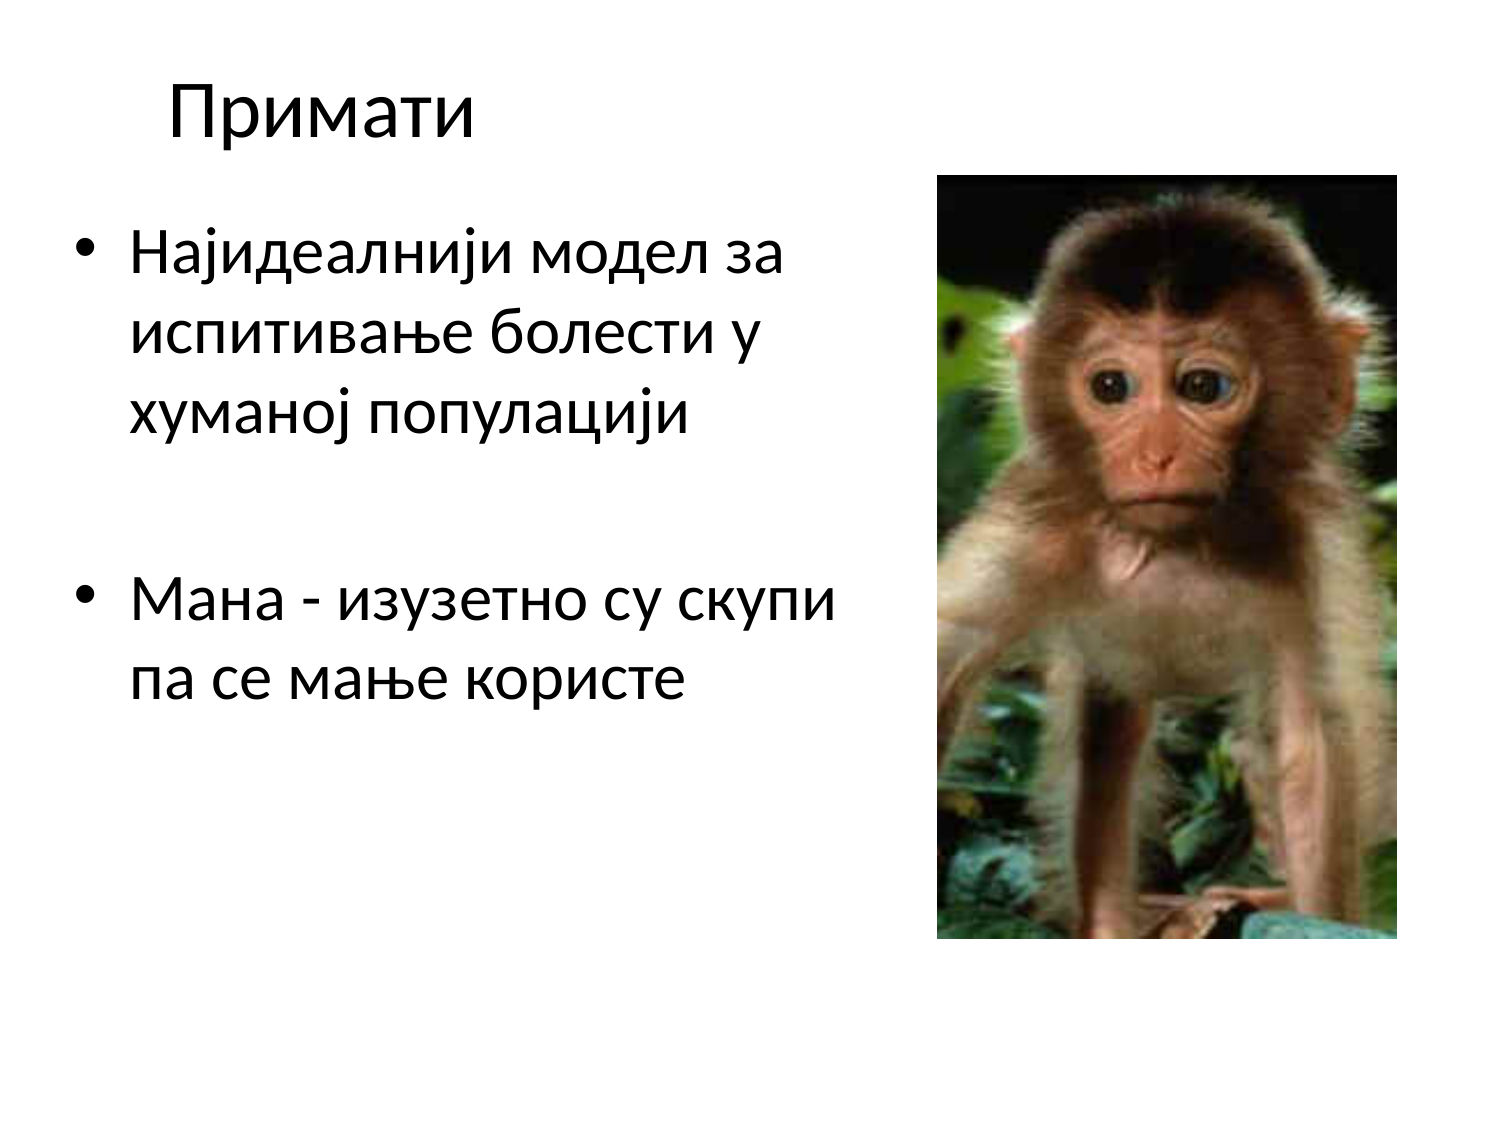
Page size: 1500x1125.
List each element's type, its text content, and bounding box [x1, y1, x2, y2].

title Примати [140, 46, 504, 163]
picture [937, 175, 1397, 939]
list Најидеалнији модел за испитивање болести у хуманој популацији Мана - изузетно су скупи па се мање користе [58, 199, 926, 942]
